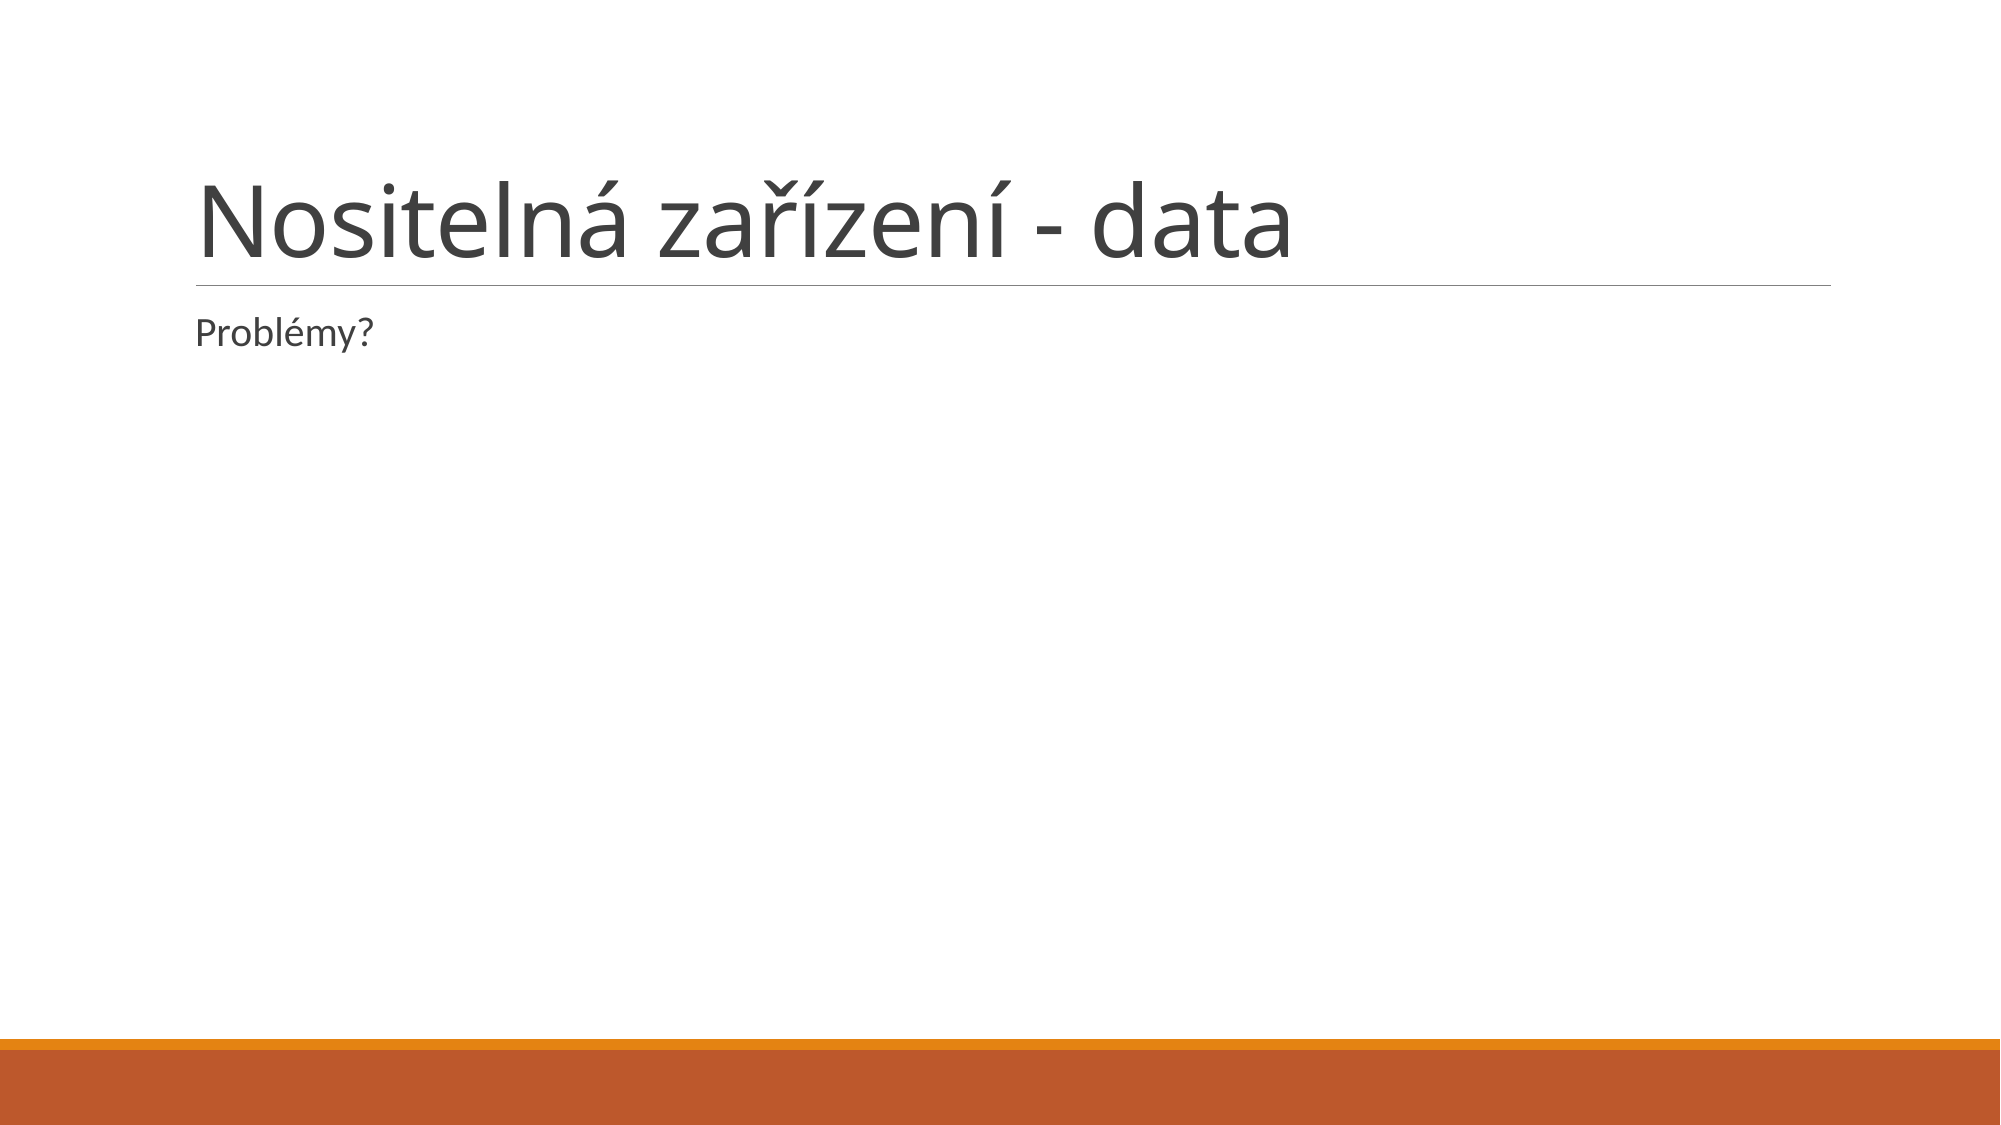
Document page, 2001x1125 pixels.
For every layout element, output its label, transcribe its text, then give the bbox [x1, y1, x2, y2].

title Nositelná zařízení - data [180, 47, 1830, 285]
list Problémy? [180, 302, 1830, 963]
